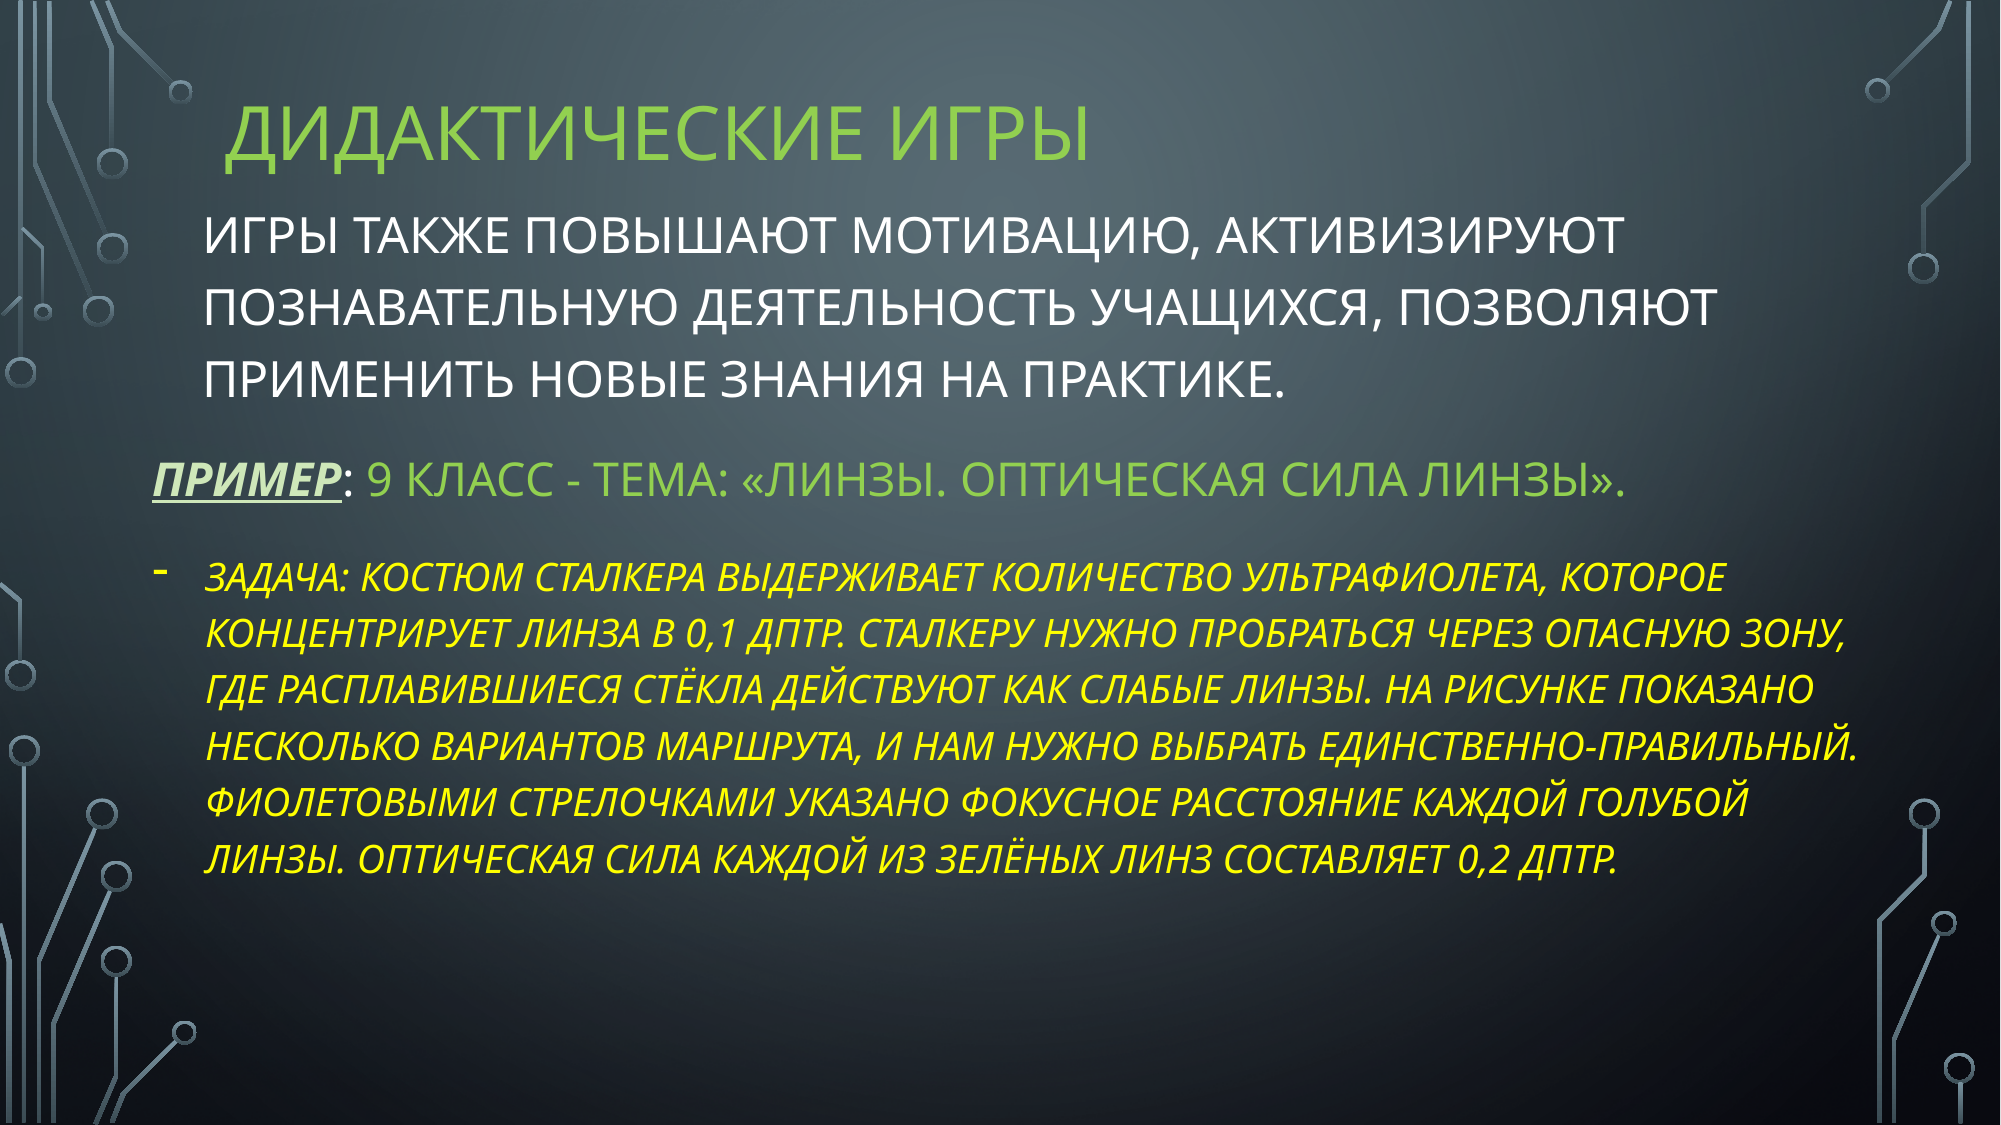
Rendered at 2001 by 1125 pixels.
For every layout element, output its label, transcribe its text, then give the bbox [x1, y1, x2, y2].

list Игры также повышают мотивацию, активизируют познавательную деятельность учащихся, позволяют применить новые знания на практике. [187, 184, 1813, 416]
text_box Задача: Костюм сталкера выдерживает количество ультрафиолета, которое концентрирует линза в 0,1 дптр. Сталкеру нужно пробраться через опасную зону, где расплавившиеся стёкла действуют как слабые линзы. На рисунке показано несколько вариантов маршрута, и нам нужно выбрать единственно-правильный. Фиолетовыми стрелочками указано фокусное расстояние каждой голубой линзы. Оптическая сила каждой из зелёных линз составляет 0,2 дптр. [137, 534, 1882, 941]
text_box Пример: 9 класс - тема: «Линзы. Оптическая сила линзы». [137, 416, 1882, 514]
title Дидактические игры [210, 66, 1836, 185]
